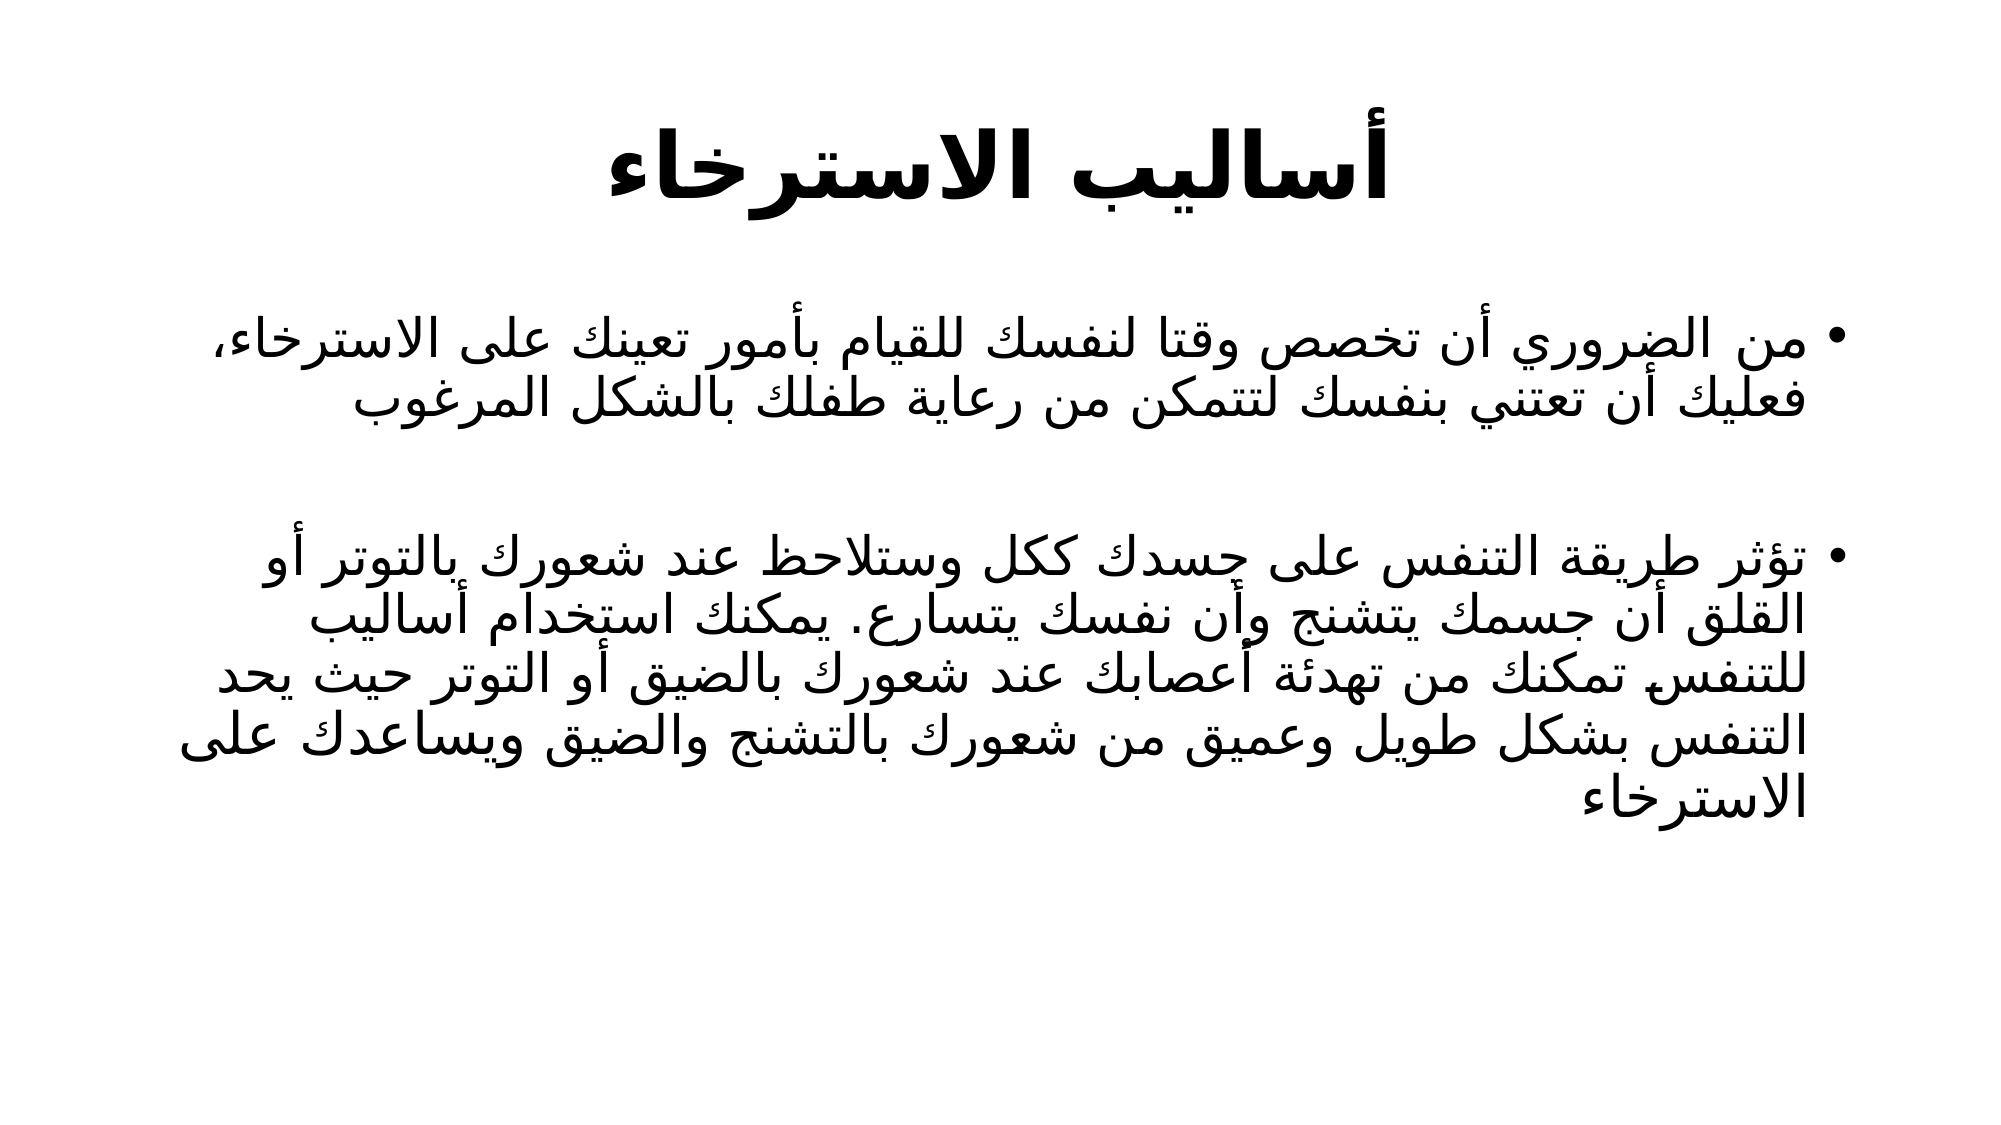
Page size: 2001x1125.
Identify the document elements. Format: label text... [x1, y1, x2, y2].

list من الضروري أن تخصص وقتا لنفسك للقيام بأمور تعينك على الاسترخاء، فعليك أن تعتني بنفسك لتتمكن من رعاية طفلك بالشكل المرغوب تؤثر طريقة التنفس على جسدك ككل وستلاحظ عند شعورك بالتوتر أو القلق أن جسمك يتشنج وأن نفسك يتسارع. يمكنك استخدام أساليب للتنفس تمكنك من تهدئة أعصابك عند شعورك بالضيق أو التوتر حيث يحد التنفس بشكل طويل وعميق من شعورك بالتشنج والضيق ويساعدك على الاسترخاء [137, 299, 1863, 1014]
title أساليب الاسترخاء [137, 59, 1863, 278]
